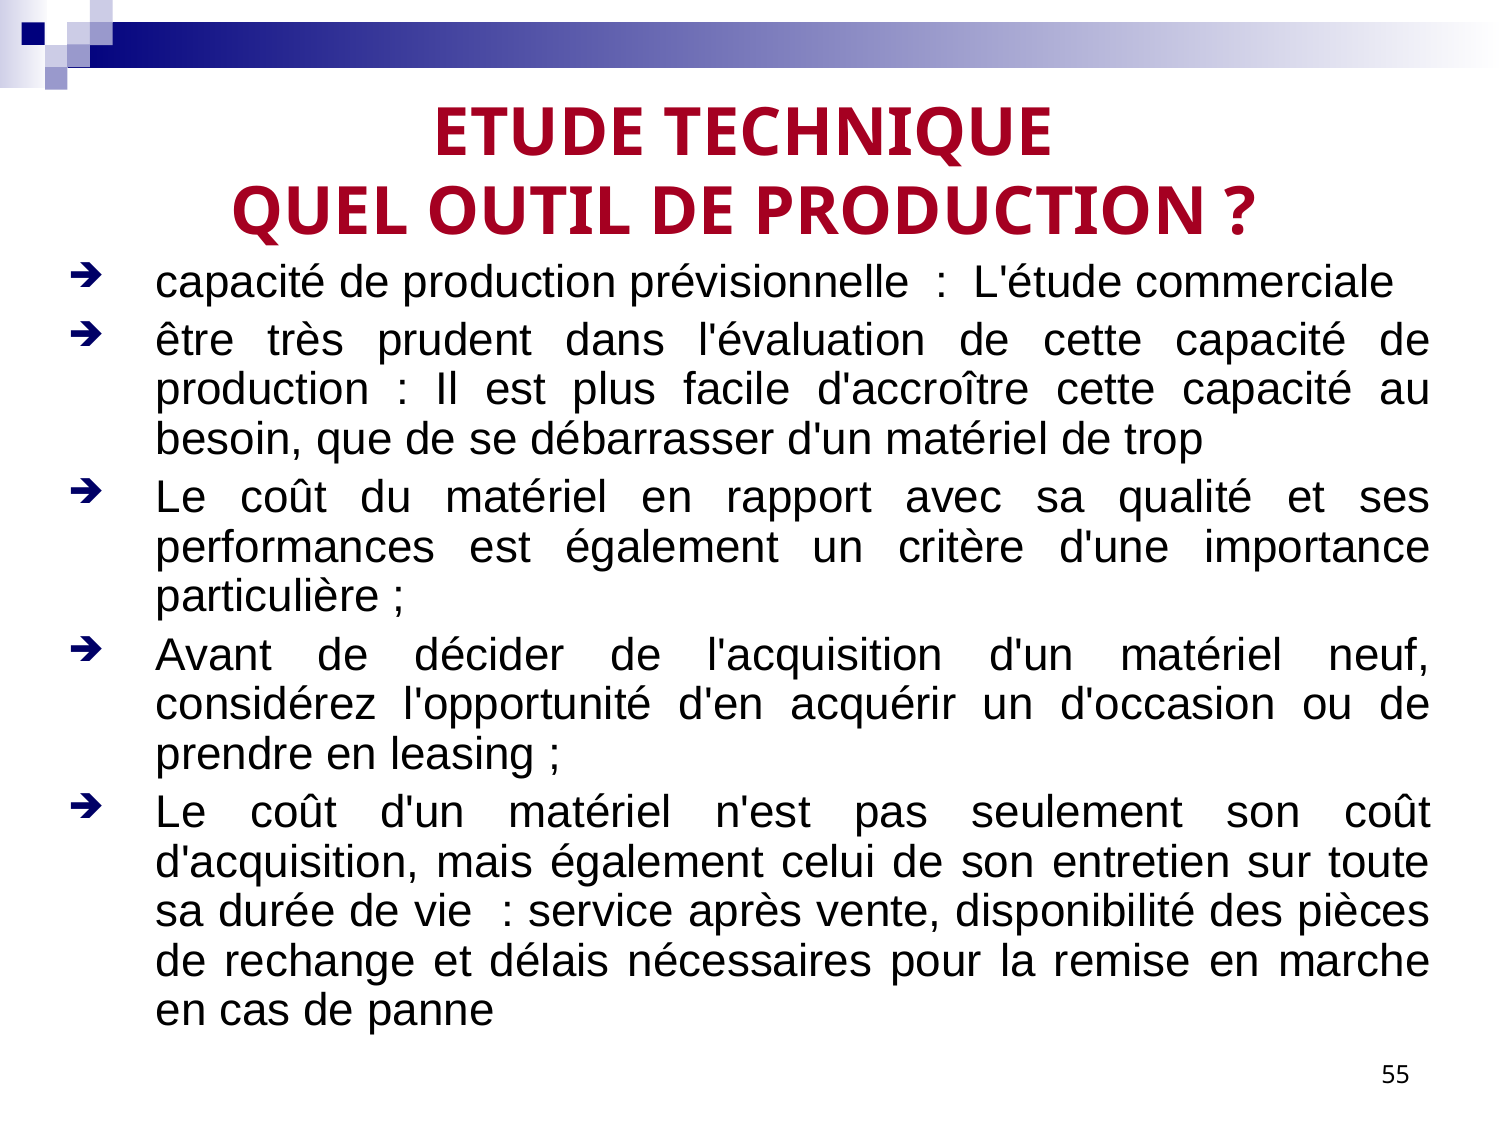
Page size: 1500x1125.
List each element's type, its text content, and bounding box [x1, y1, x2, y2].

list capacité de production prévisionnelle : L'étude commerciale être très prudent dans l'évaluation de cette capacité de production : Il est plus facile d'accroître cette capacité au besoin, que de se débarrasser d'un matériel de trop Le coût du matériel en rapport avec sa qualité et ses performances est également un critère d'une importance particulière ; Avant de décider de l'acquisition d'un matériel neuf, considérez l'opportunité d'en acquérir un d'occasion ou de prendre en leasing ; Le coût d'un matériel n'est pas seulement son coût d'acquisition, mais également celui de son entretien sur toute sa durée de vie : service après vente, disponibilité des pièces de rechange et délais nécessaires pour la remise en marche en cas de panne [53, 249, 1447, 1075]
slide_number 55 [1074, 1075, 1425, 1100]
text_box ETUDE TECHNIQUE QUEL OUTIL DE PRODUCTION ? [125, 93, 1363, 244]
